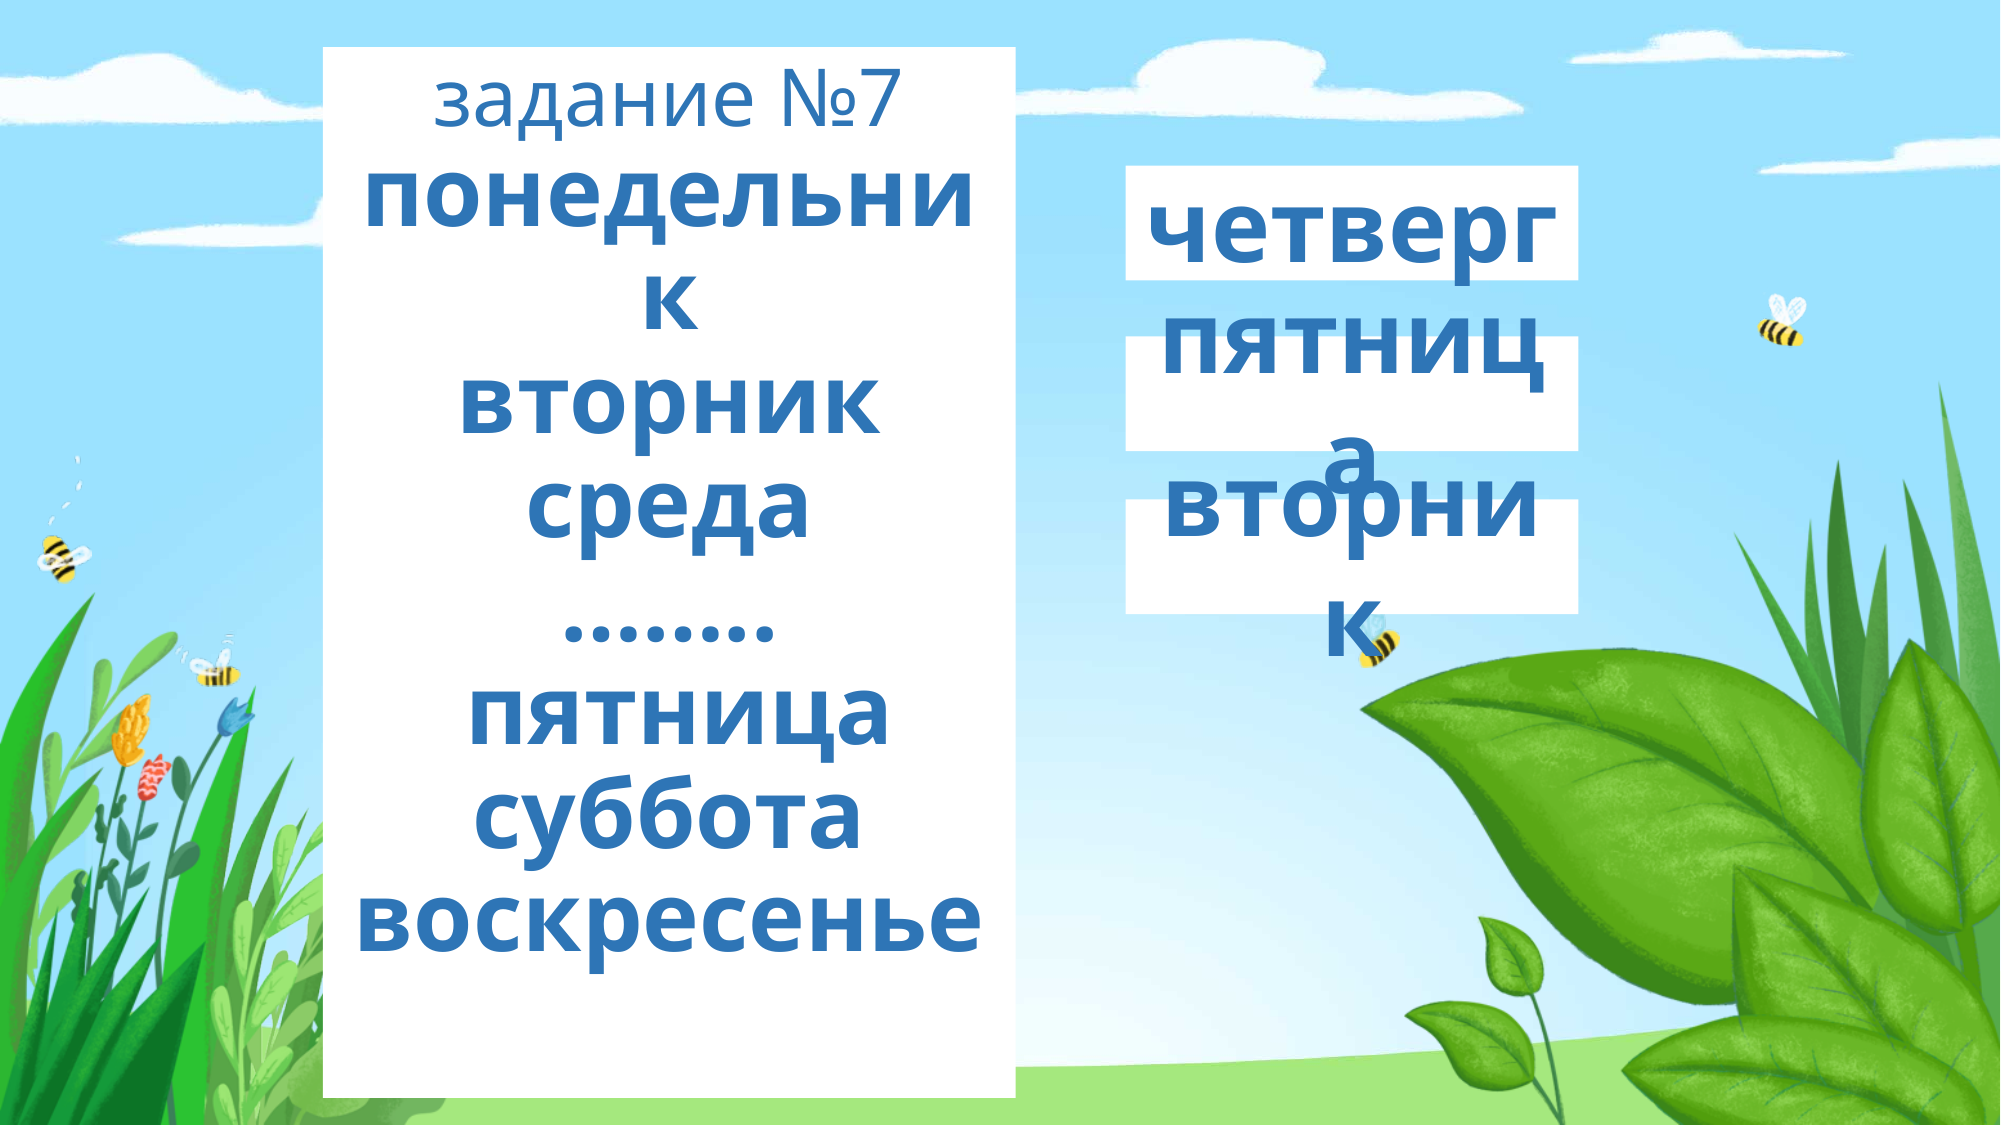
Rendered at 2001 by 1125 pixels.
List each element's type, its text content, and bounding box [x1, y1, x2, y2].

picture [0, 0, 2001, 1125]
text_box вторник [1125, 498, 1580, 615]
title задание №7 понедельник вторник среда …….. пятница суббота воскресенье [320, 44, 1019, 1101]
text_box пятница [1125, 335, 1580, 452]
text_box четверг [1125, 164, 1580, 281]
